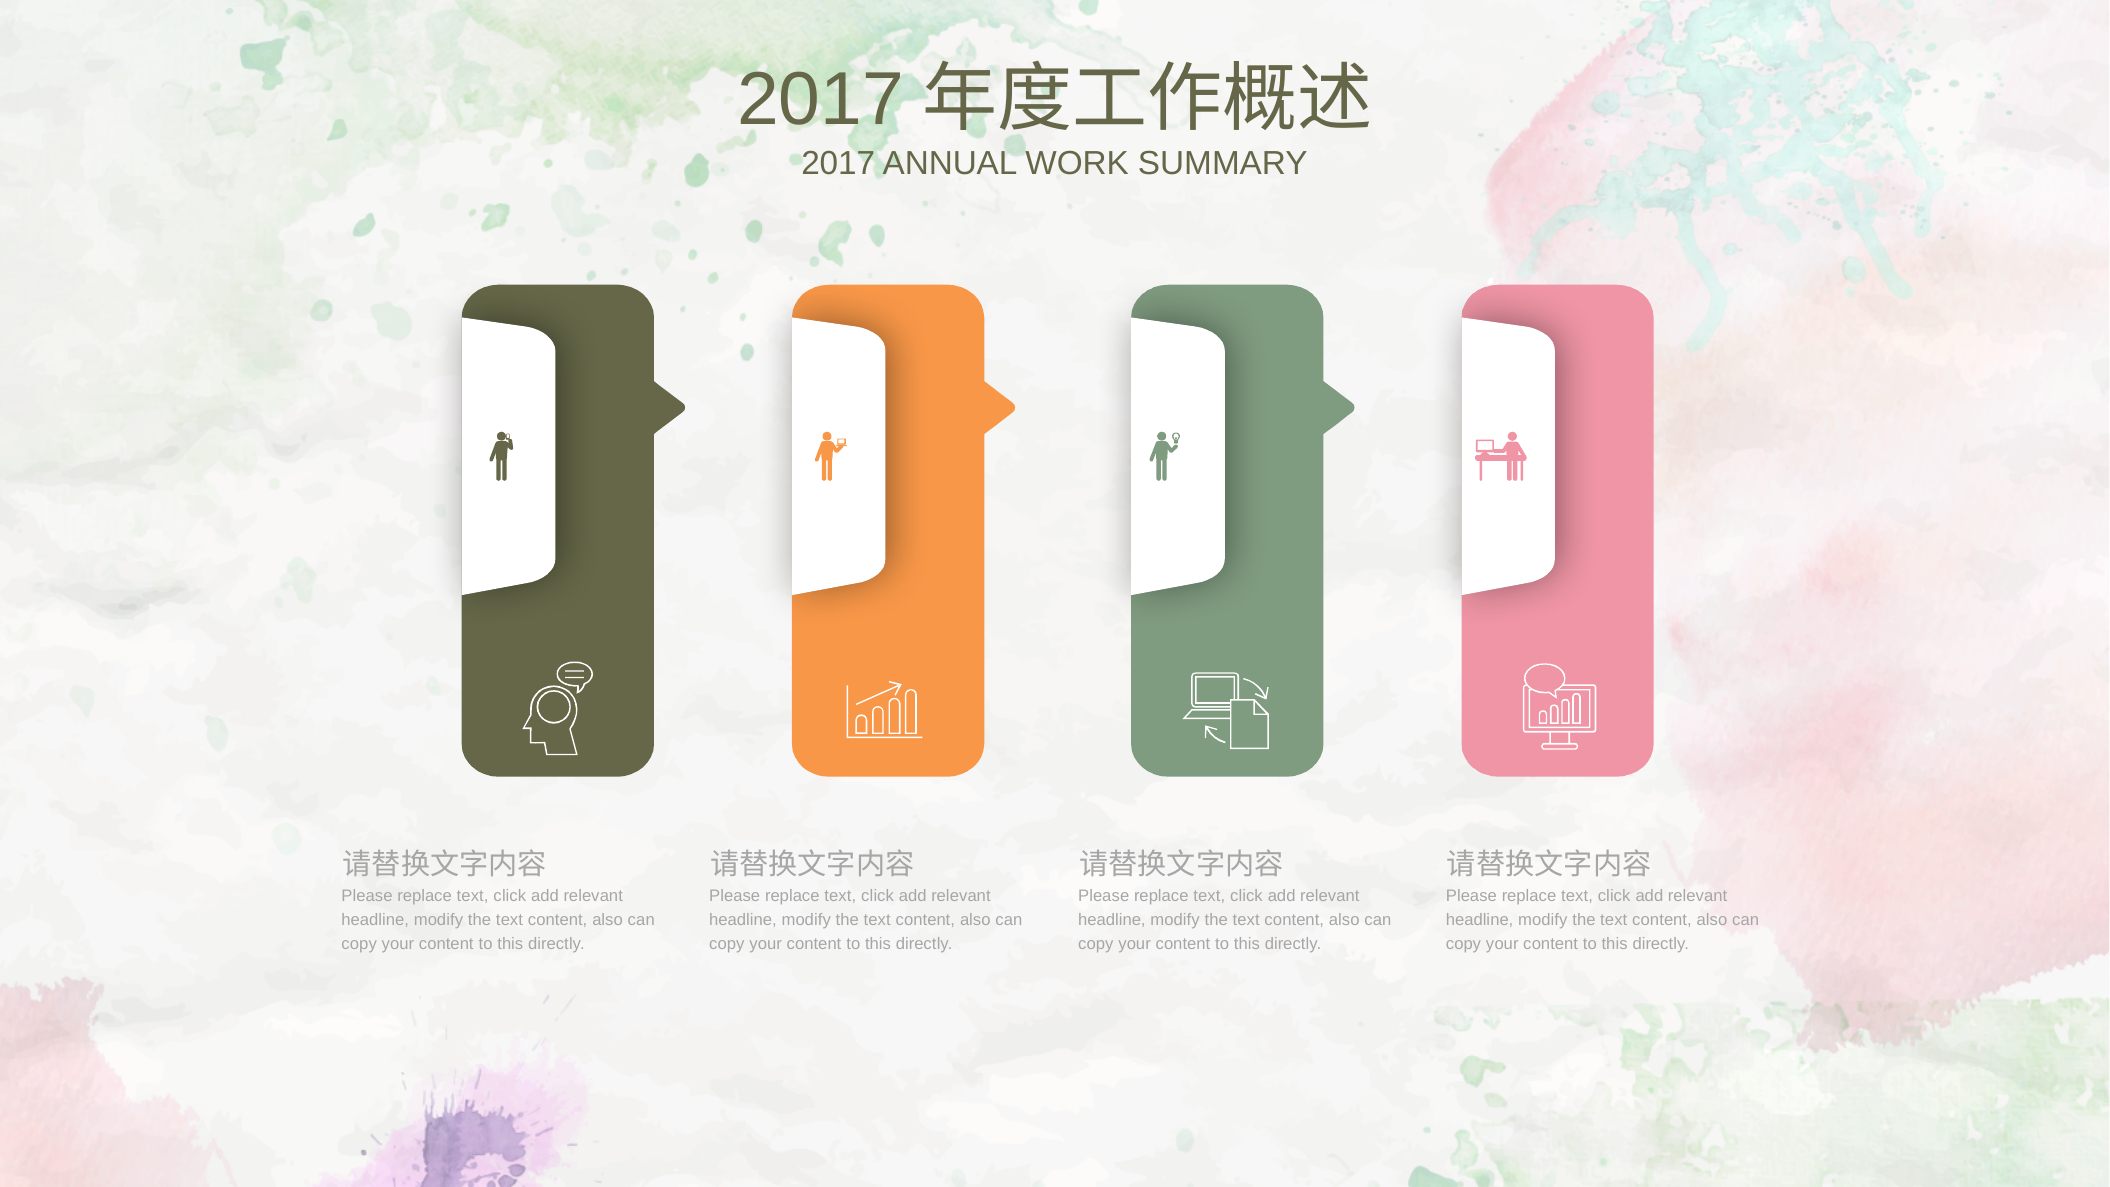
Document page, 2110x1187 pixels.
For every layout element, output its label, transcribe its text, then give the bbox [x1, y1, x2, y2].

text_box 2017年度工作概述 [703, 49, 1407, 140]
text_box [522, 661, 1597, 756]
text_box [461, 284, 686, 777]
text_box Please replace text, click add relevant headline, modify the text content, also can copy your content to this directly. [1063, 873, 1414, 960]
text_box [1461, 284, 1654, 777]
text_box 请替换文字内容 [1064, 831, 1299, 888]
text_box [791, 284, 1016, 661]
text_box [794, 756, 982, 777]
text_box 2017 ANNUAL WORK SUMMARY [765, 141, 1344, 182]
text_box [461, 317, 556, 596]
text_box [791, 317, 886, 596]
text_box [1461, 317, 1555, 596]
text_box [1131, 284, 1355, 661]
picture [0, 0, 2110, 1187]
text_box [1133, 756, 1321, 777]
text_box 请替换文字内容 [695, 831, 930, 888]
text_box Please replace text, click add relevant headline, modify the text content, also can copy your content to this directly. [326, 873, 677, 960]
text_box 请替换文字内容 [327, 831, 563, 888]
text_box Please replace text, click add relevant headline, modify the text content, also can copy your content to this directly. [1431, 873, 1782, 960]
text_box 请替换文字内容 [1432, 831, 1667, 888]
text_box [1131, 317, 1225, 596]
text_box Please replace text, click add relevant headline, modify the text content, also can copy your content to this directly. [694, 873, 1045, 960]
